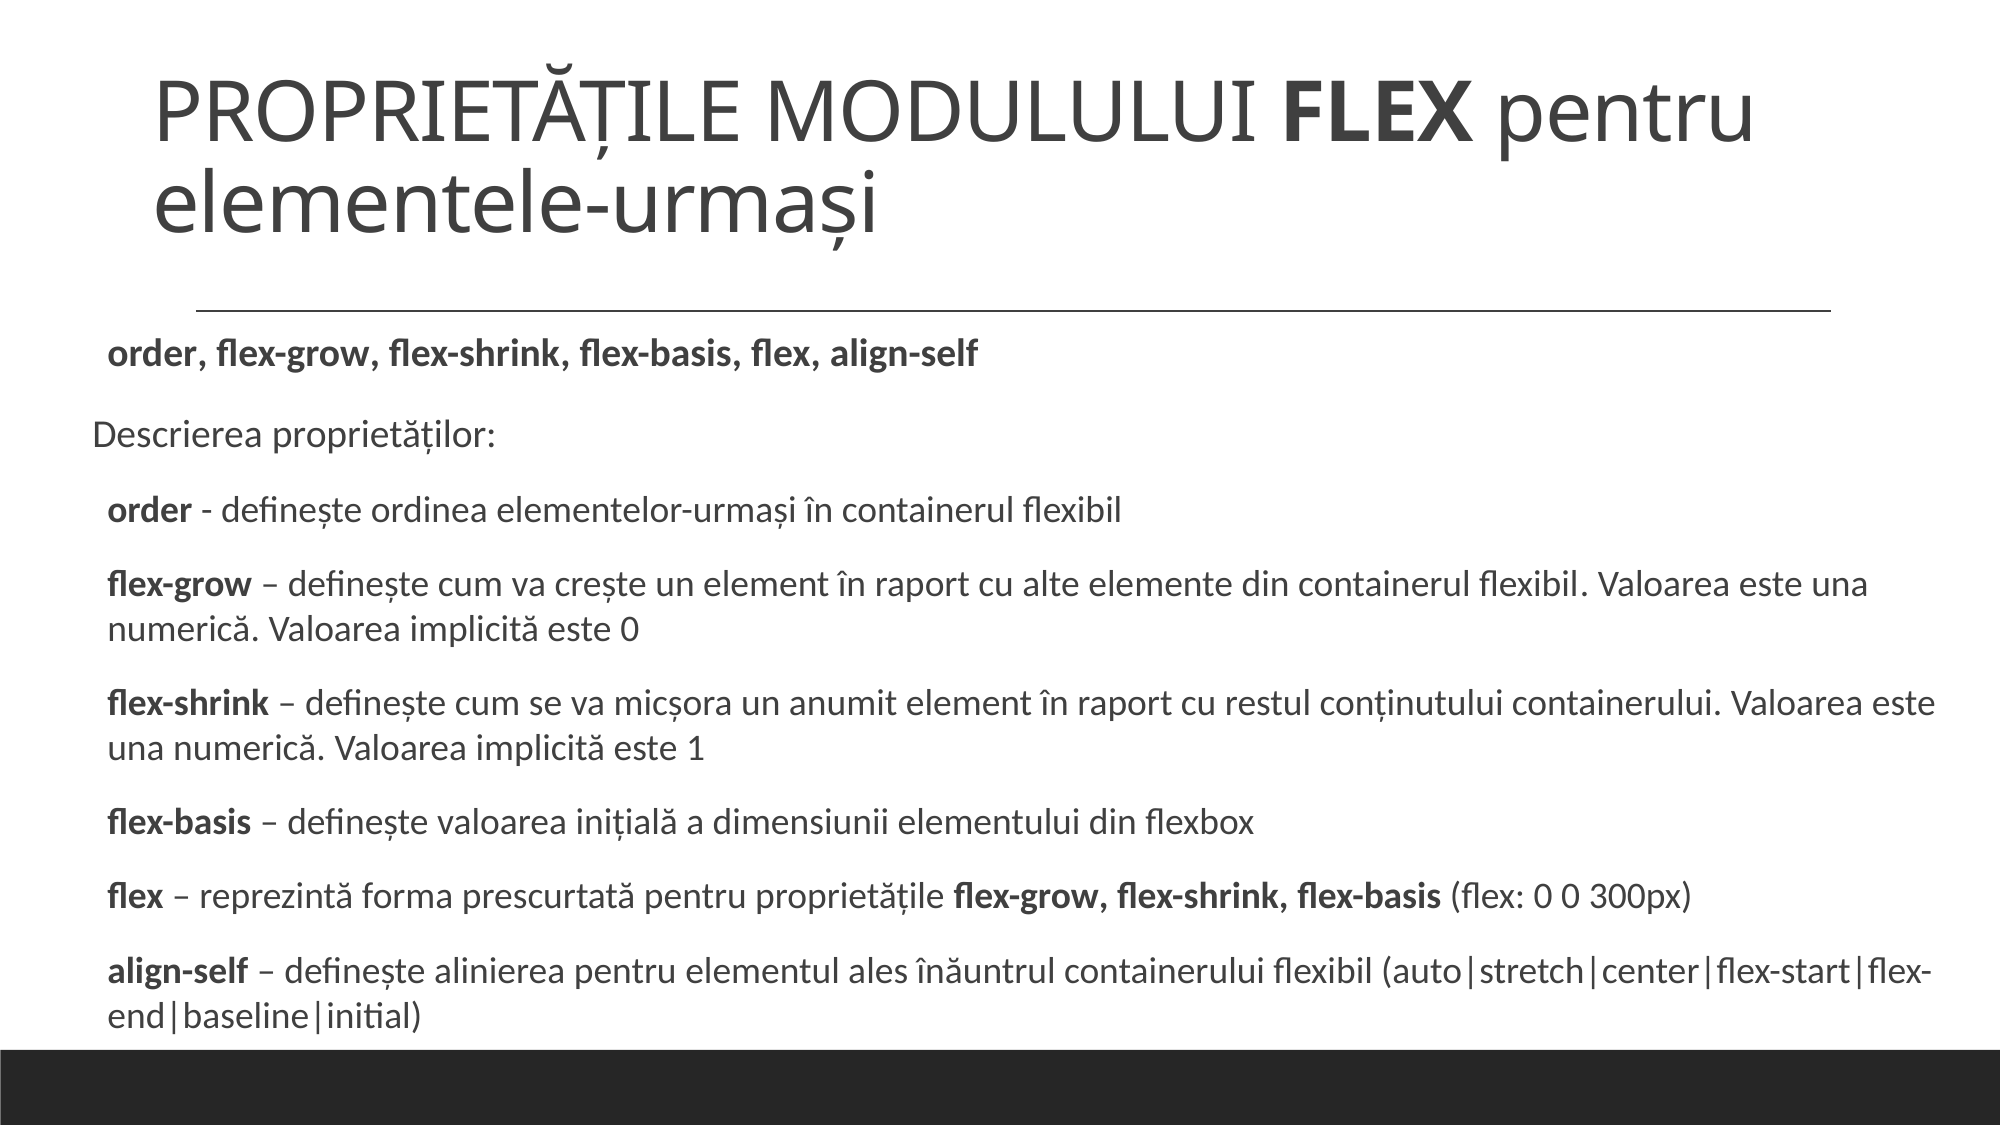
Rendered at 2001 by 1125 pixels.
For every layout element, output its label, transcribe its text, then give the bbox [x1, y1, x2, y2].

list order, flex-grow, flex-shrink, flex-basis, flex, align-self Descrierea proprietăților: order - definește ordinea elementelor-urmași în containerul flexibil flex-grow – definește cum va crește un element în raport cu alte elemente din containerul flexibil. Valoarea este una numerică. Valoarea implicită este 0 flex-shrink – definește cum se va micșora un anumit element în raport cu restul conținutului containerului. Valoarea este una numerică. Valoarea implicită este 1 flex-basis – definește valoarea inițială a dimensiunii elementului din flexbox flex – reprezintă forma prescurtată pentru proprietățile flex-grow, flex-shrink, flex-basis (flex: 0 0 300px) align-self – definește alinierea pentru elementul ales înăuntrul containerului flexibil (auto|stretch|center|flex-start|flex-end|baseline|initial) [92, 314, 1955, 1044]
title PROPRIETĂȚILE MODULULUI FLEX pentru elementele-urmași [137, 59, 1863, 259]
